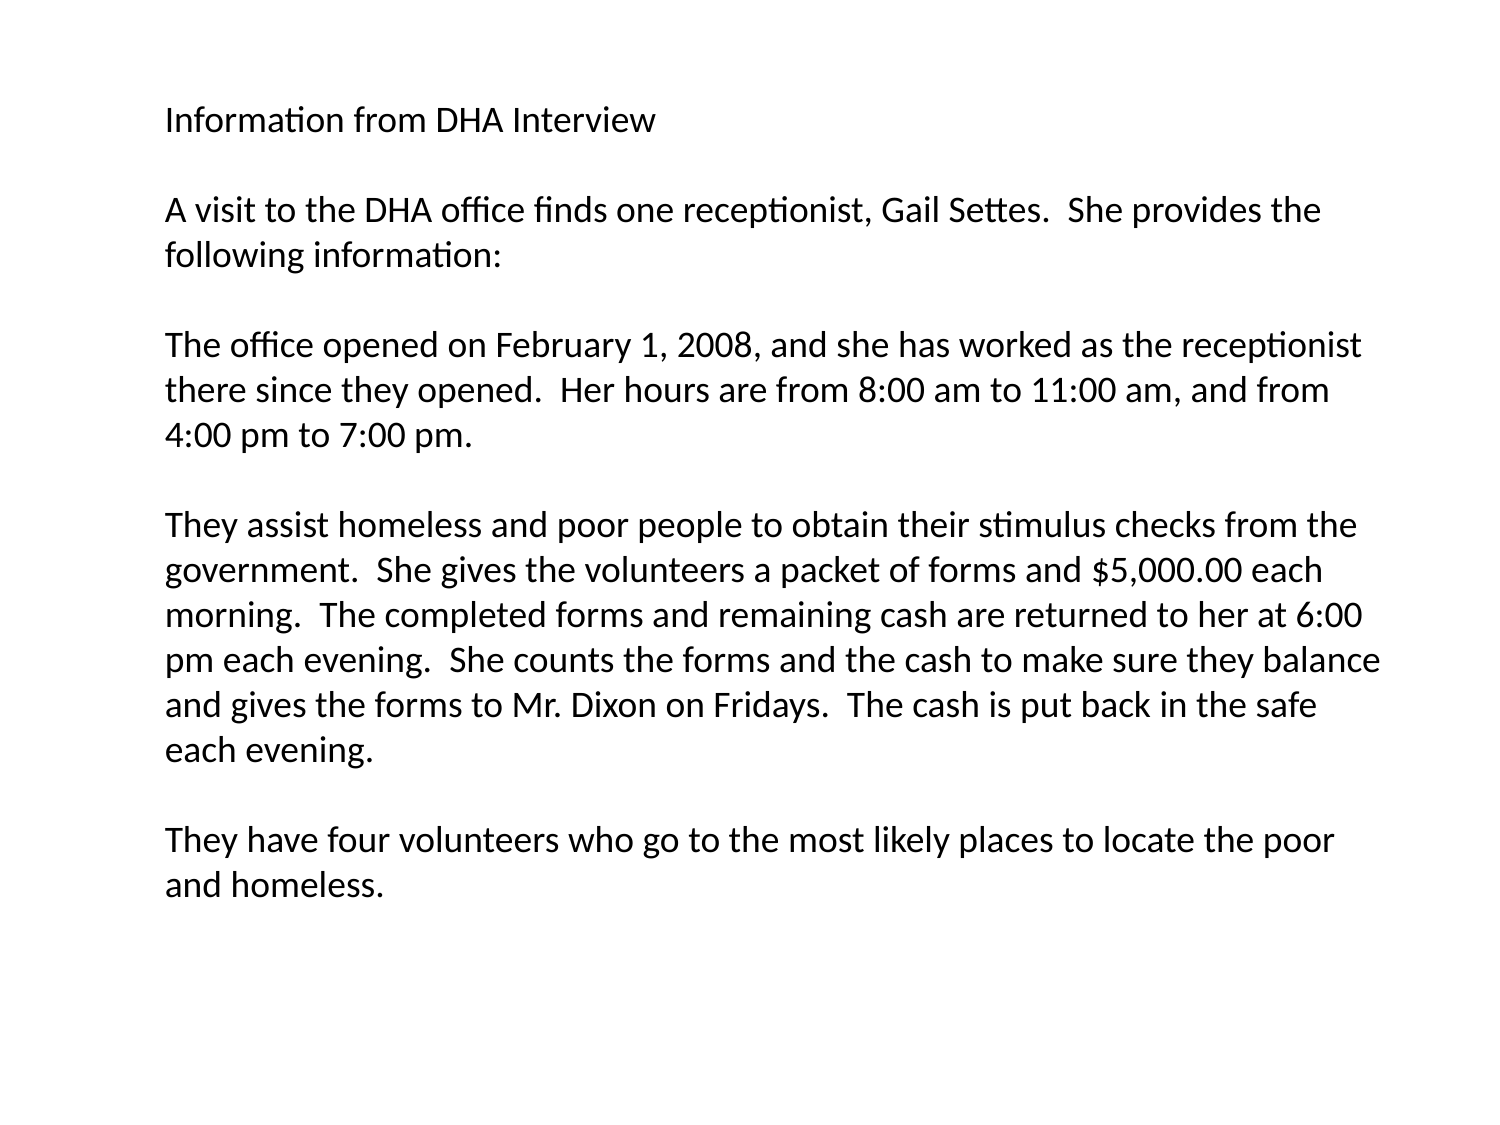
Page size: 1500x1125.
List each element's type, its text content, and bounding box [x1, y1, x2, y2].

text_box Information from DHA Interview A visit to the DHA office finds one receptionist, Gail Settes. She provides the following information: The office opened on February 1, 2008, and she has worked as the receptionist there since they opened. Her hours are from 8:00 am to 11:00 am, and from 4:00 pm to 7:00 pm. They assist homeless and poor people to obtain their stimulus checks from the government. She gives the volunteers a packet of forms and $5,000.00 each morning. The completed forms and remaining cash are returned to her at 6:00 pm each evening. She counts the forms and the cash to make sure they balance and gives the forms to Mr. Dixon on Fridays. The cash is put back in the safe each evening. They have four volunteers who go to the most likely places to locate the poor and homeless. [150, 87, 1400, 913]
